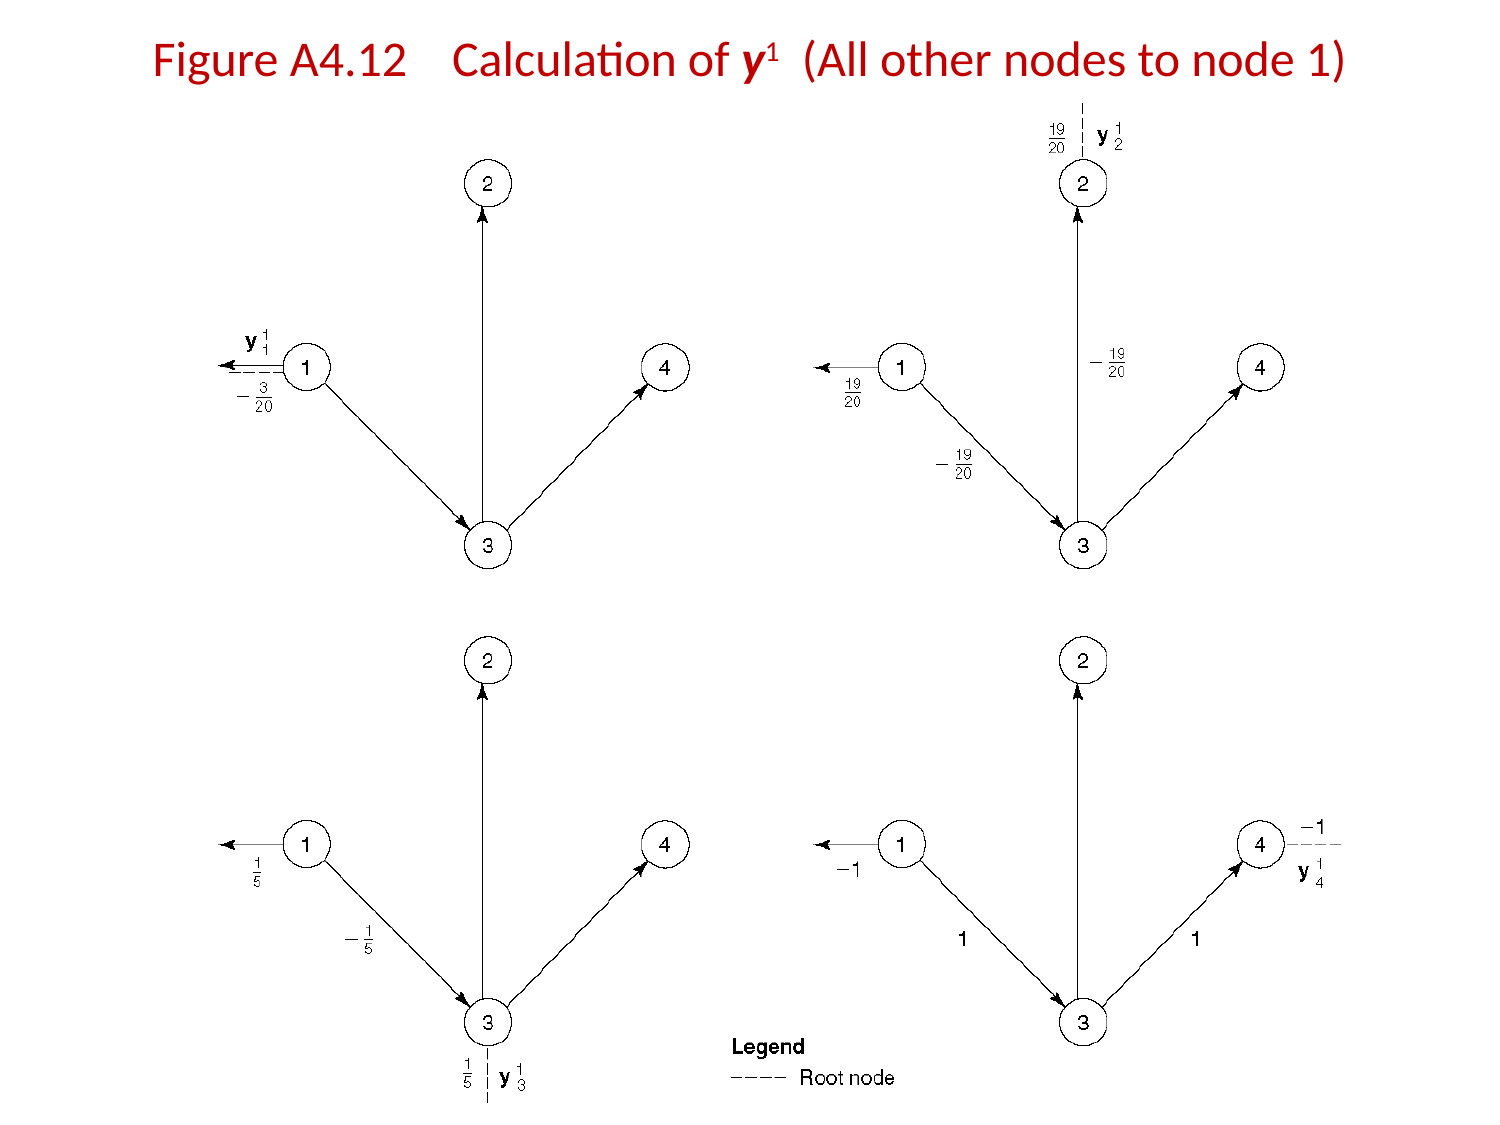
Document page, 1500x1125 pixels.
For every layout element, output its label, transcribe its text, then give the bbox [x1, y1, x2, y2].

picture [175, 87, 1356, 1125]
title Figure A4.12 Calculation of y1 (All other nodes to node 1) [75, 0, 1425, 113]
